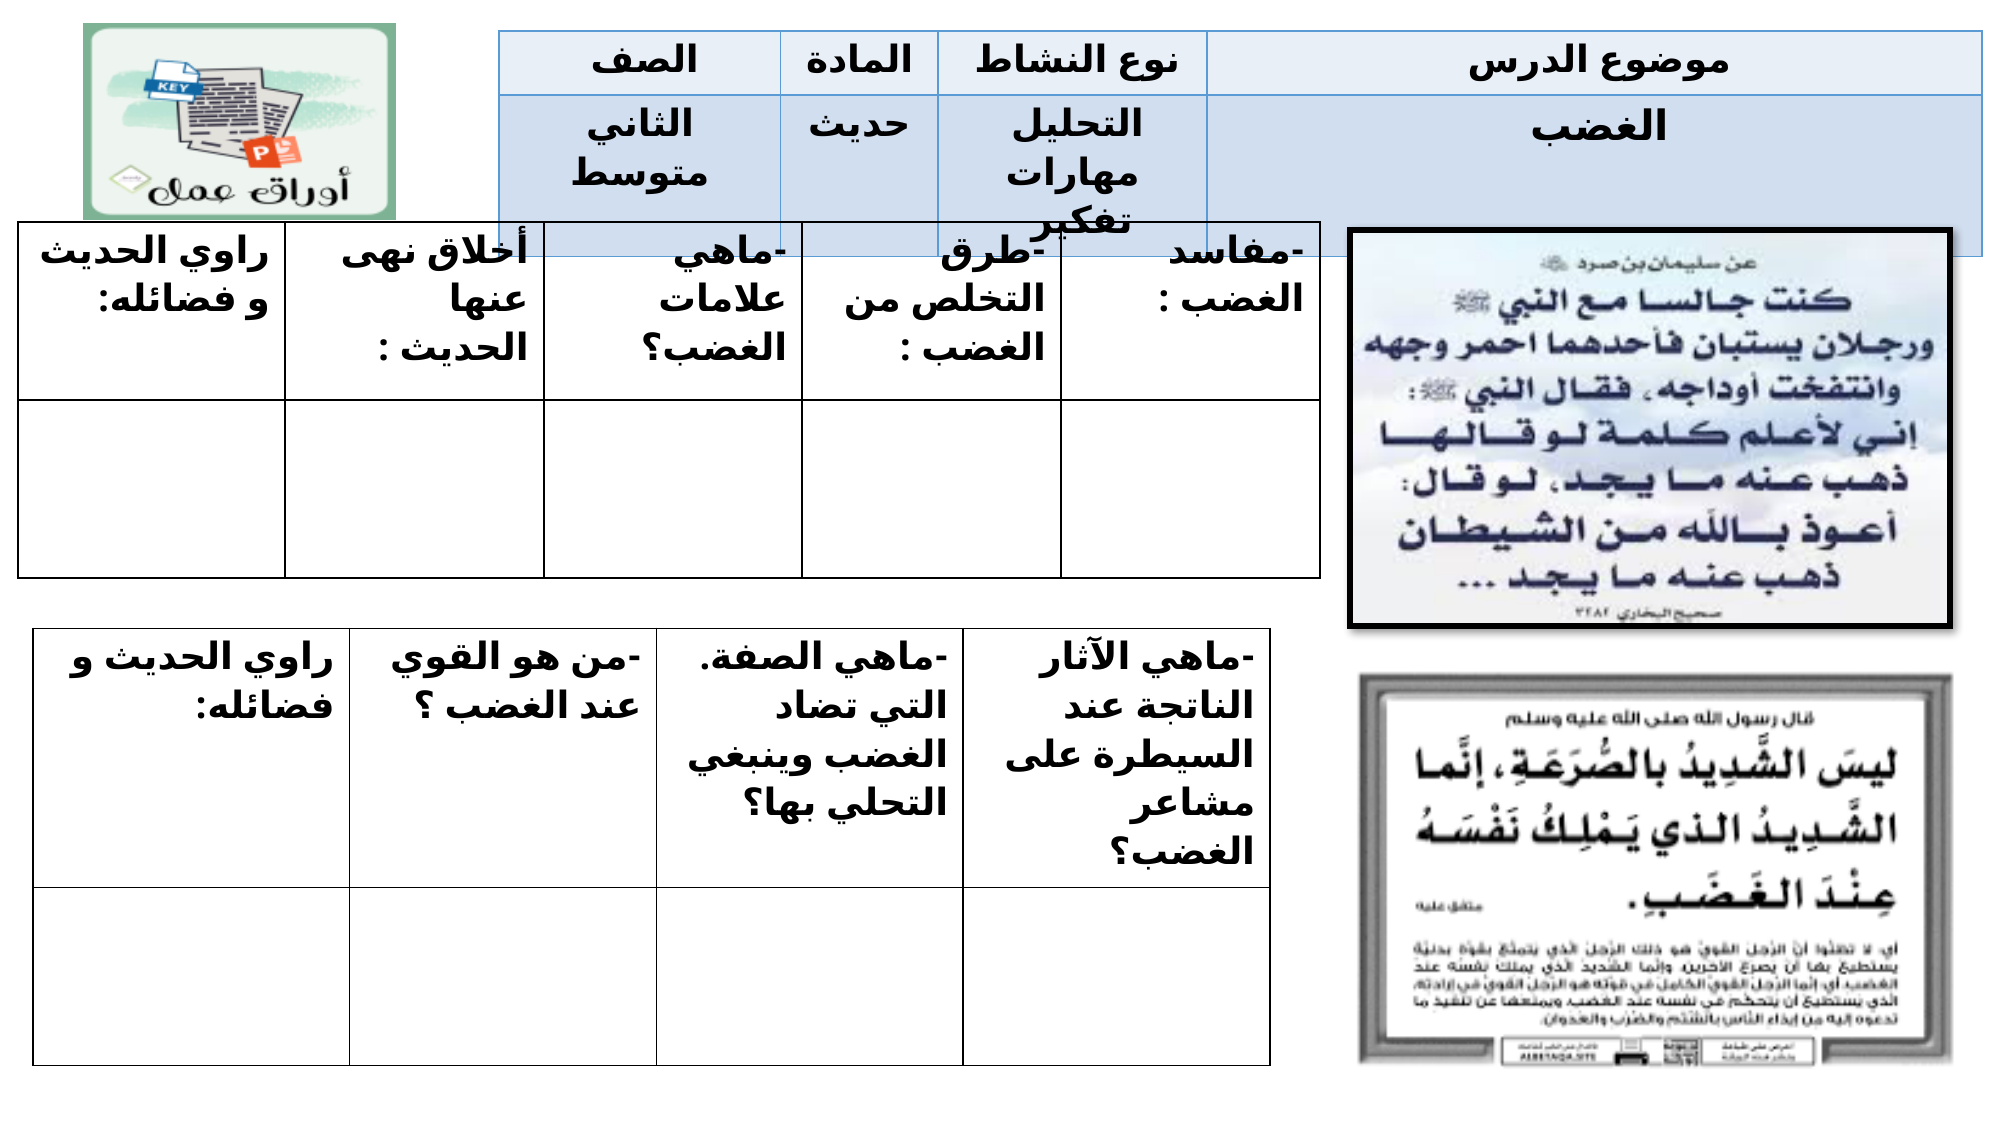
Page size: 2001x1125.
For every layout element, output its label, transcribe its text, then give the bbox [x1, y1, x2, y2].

table_cell الغضب [1208, 96, 1981, 256]
table_header -ماهي الصفة. التي تضاد الغضب وينبغي التحلي بها؟ [657, 629, 962, 887]
table_header راوي الحديث و فضائله: [19, 223, 284, 399]
table_header -طرق التخلص من الغضب : [803, 223, 1060, 399]
table_cell [286, 401, 543, 577]
table_header المادة [781, 32, 937, 94]
table_cell الثاني متوسط [500, 96, 780, 221]
table_header أخلاق نهى عنها الحديث : [286, 223, 543, 399]
table_header -من هو القوي عند الغضب ؟ [350, 629, 656, 887]
table_cell [350, 888, 656, 1065]
table_cell [545, 401, 801, 577]
table_cell [34, 888, 349, 1065]
table_cell [657, 888, 962, 1065]
picture [1334, 656, 1983, 1087]
table_header نوع النشاط [939, 32, 1206, 94]
table_cell [1062, 401, 1319, 577]
table_header -مفاسد الغضب : [1062, 223, 1319, 399]
table_cell حديث [781, 96, 937, 221]
table_header راوي الحديث و فضائله: [34, 629, 349, 887]
table_cell [964, 888, 1269, 1065]
table_cell [803, 401, 1060, 577]
table_header -ماهي علامات الغضب؟ [545, 223, 801, 399]
table_header موضوع الدرس [1208, 32, 1981, 94]
table_cell [19, 401, 284, 577]
table_cell التحليل مهارات تفكير [939, 96, 1206, 221]
table_header -ماهي الآثار الناتجة عند السيطرة على مشاعر الغضب؟ [964, 629, 1269, 887]
table_header الصف [500, 32, 780, 94]
picture [83, 23, 396, 220]
picture [1353, 232, 1947, 624]
